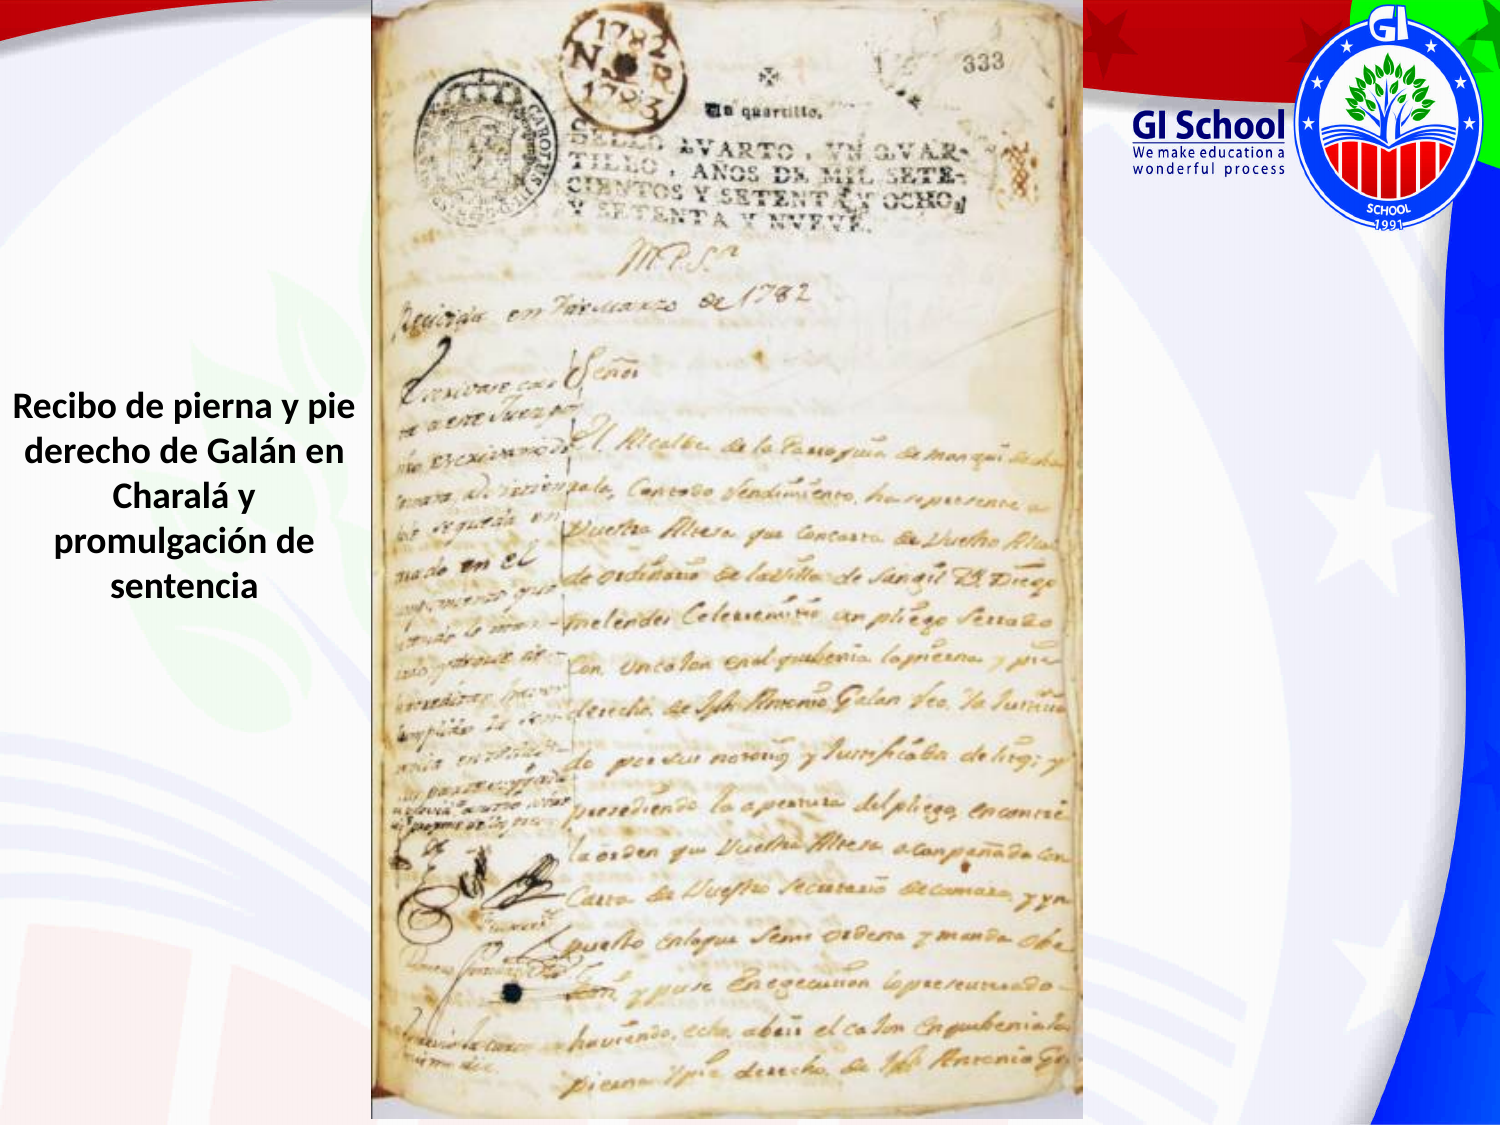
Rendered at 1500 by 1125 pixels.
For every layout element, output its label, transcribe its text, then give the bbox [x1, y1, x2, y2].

text_box Recibo de pierna y pie derecho de Galán en Charalá y promulgación de sentencia [0, 373, 366, 614]
picture [0, 0, 1500, 1125]
